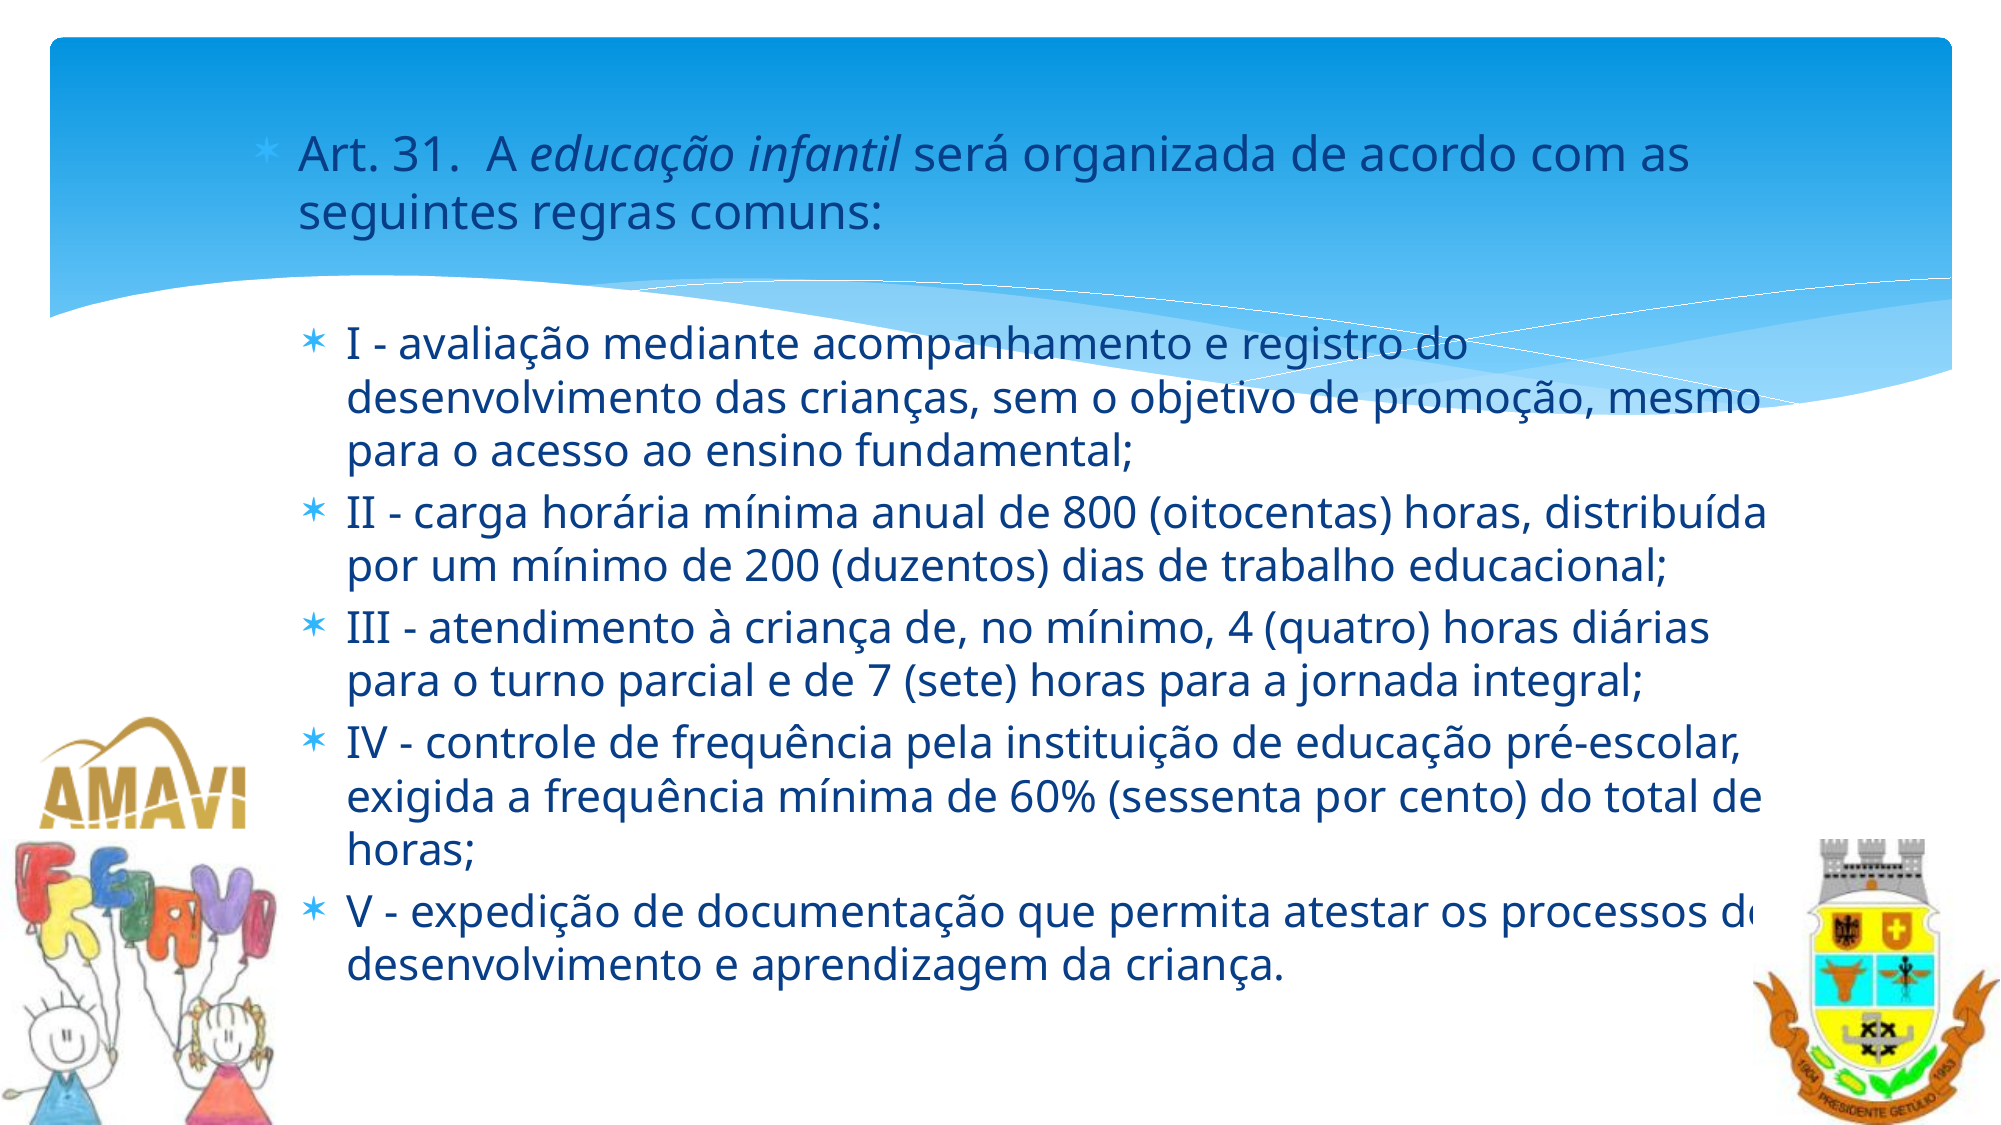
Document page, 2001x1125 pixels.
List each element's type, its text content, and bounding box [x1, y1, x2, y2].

picture [0, 700, 286, 1125]
list Art. 31. A educação infantil será organizada de acordo com as seguintes regras comuns: I - avaliação mediante acompanhamento e registro do desenvolvimento das crianças, sem o objetivo de promoção, mesmo para o acesso ao ensino fundamental; II - carga horária mínima anual de 800 (oitocentas) horas, distribuída por um mínimo de 200 (duzentos) dias de trabalho educacional; III - atendimento à criança de, no mínimo, 4 (quatro) horas diárias para o turno parcial e de 7 (sete) horas para a jornada integral; IV - controle de frequência pela instituição de educação pré-escolar, exigida a frequência mínima de 60% (sessenta por cento) do total de horas; V - expedição de documentação que permita atestar os processos de desenvolvimento e aprendizagem da criança. [240, 115, 1817, 1063]
picture [1752, 839, 2000, 1125]
